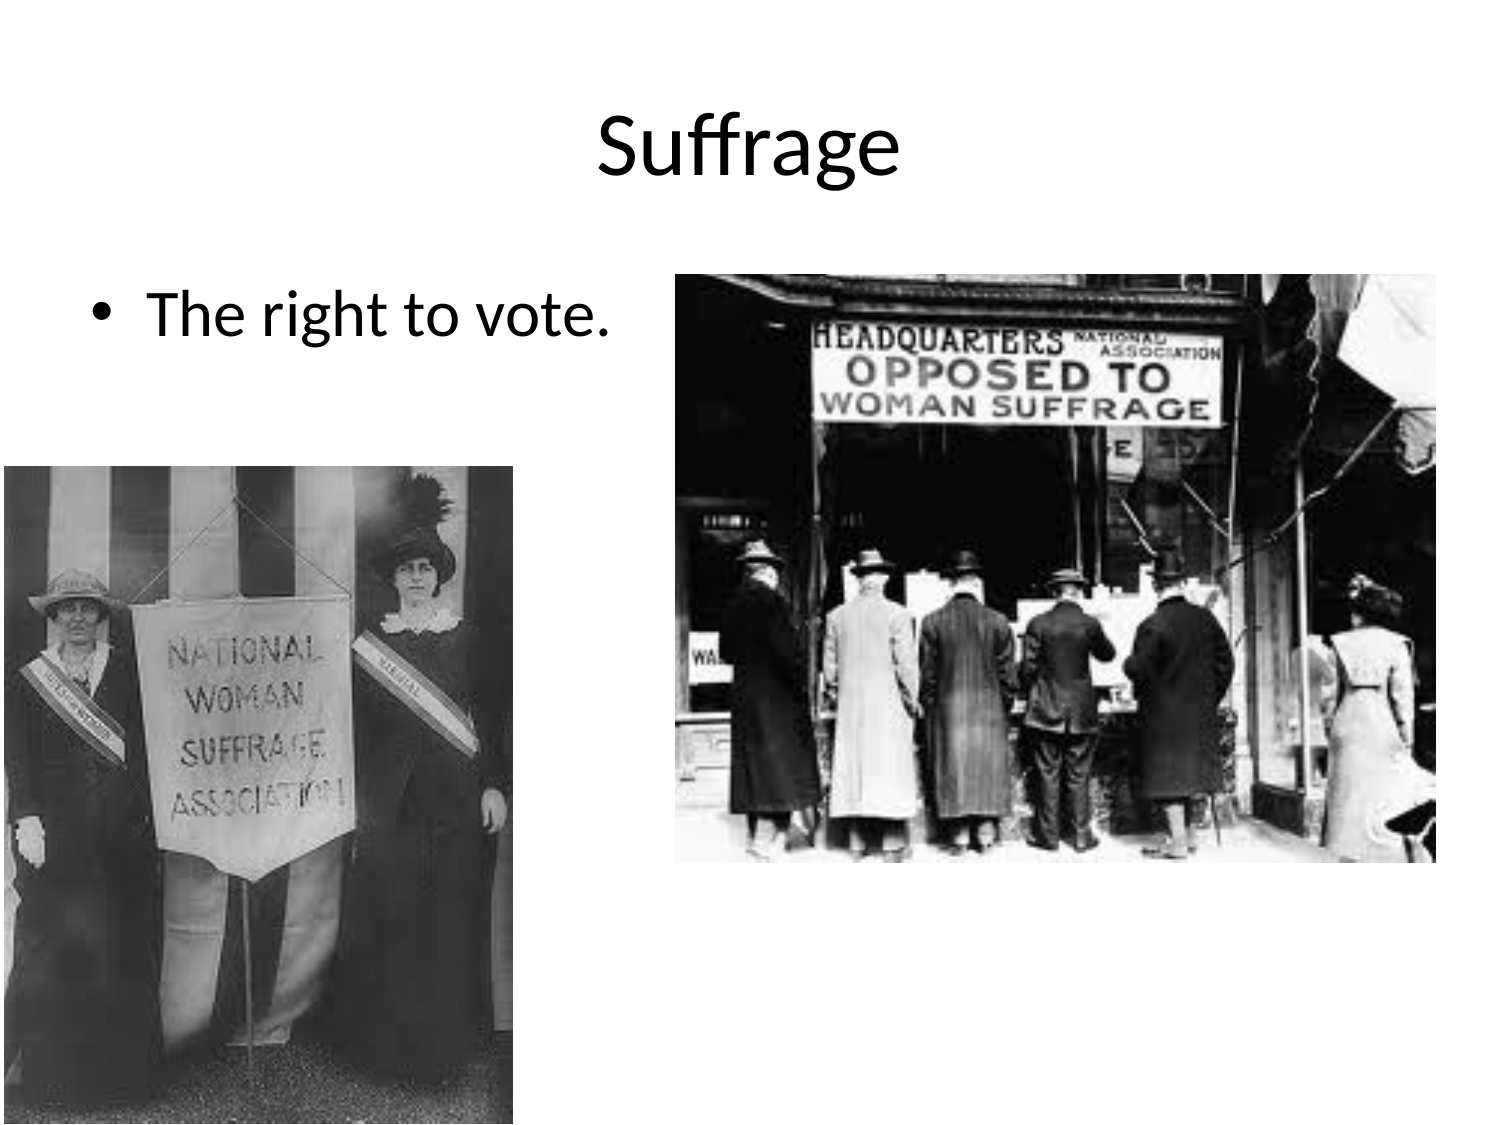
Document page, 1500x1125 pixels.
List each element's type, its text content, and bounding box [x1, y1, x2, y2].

picture [4, 465, 513, 1125]
title Suffrage [75, 45, 1425, 233]
picture [674, 274, 1436, 863]
list The right to vote. [75, 262, 675, 1005]
